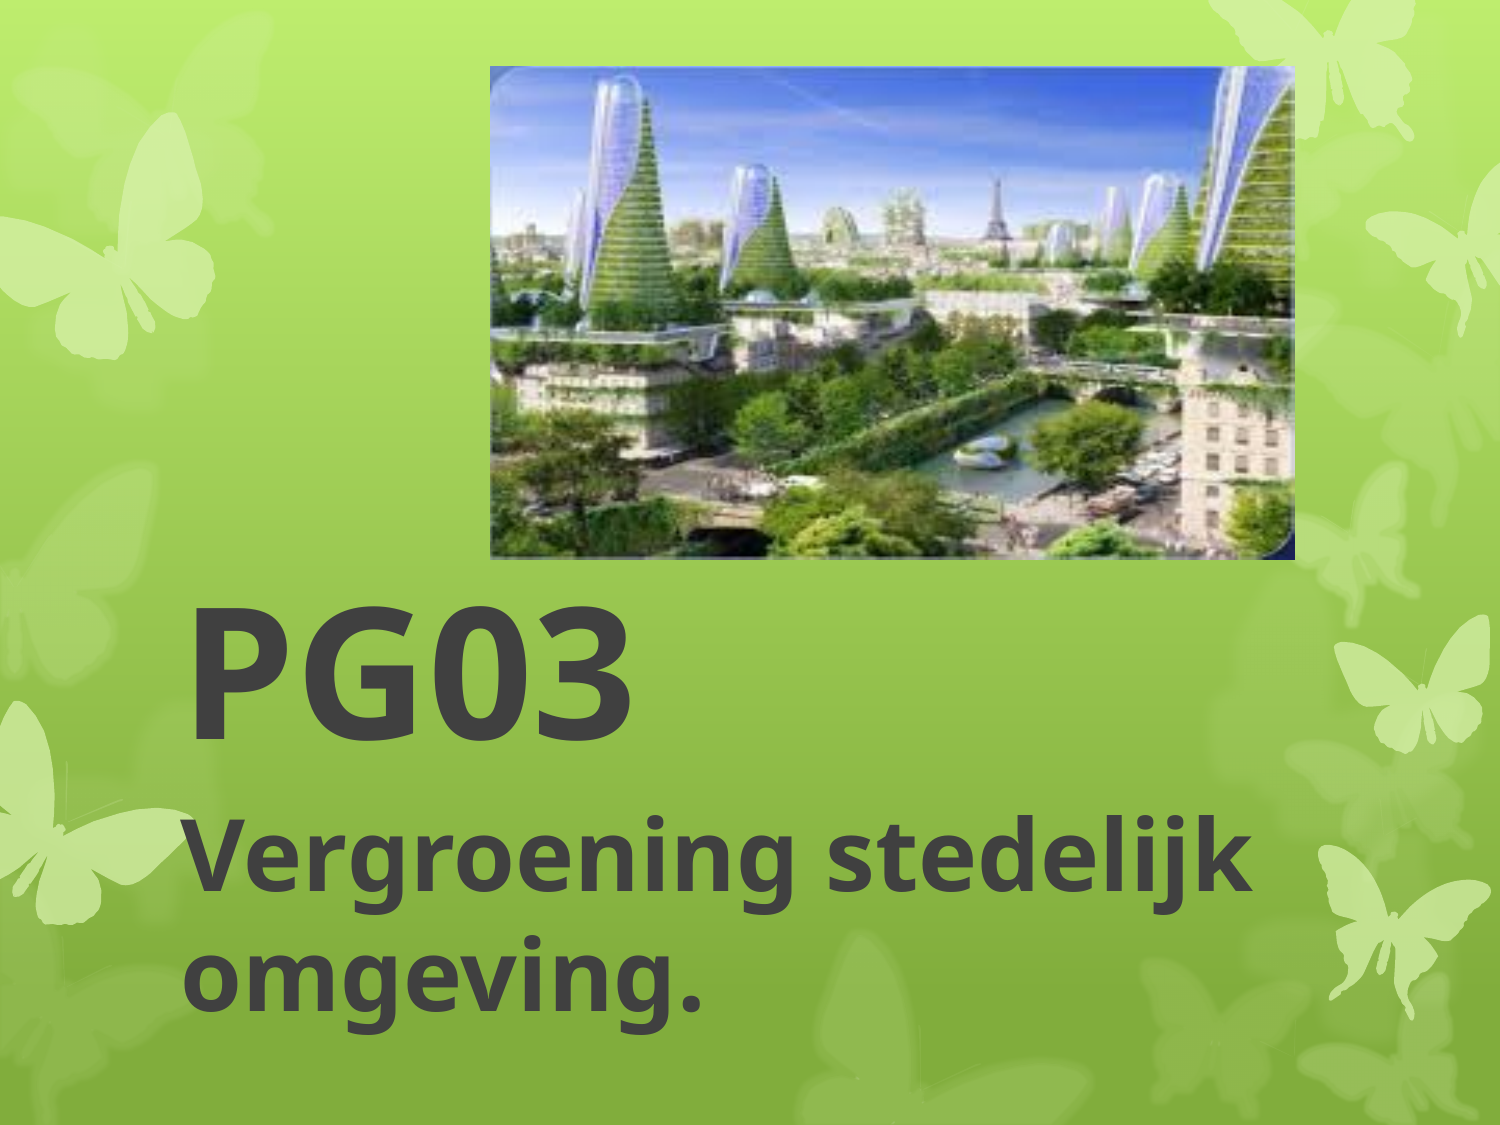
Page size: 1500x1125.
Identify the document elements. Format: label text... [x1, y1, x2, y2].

title PG03 [165, 542, 1334, 783]
subtitle Vergroening stedelijk omgeving. [165, 783, 1334, 925]
picture [489, 65, 1296, 561]
